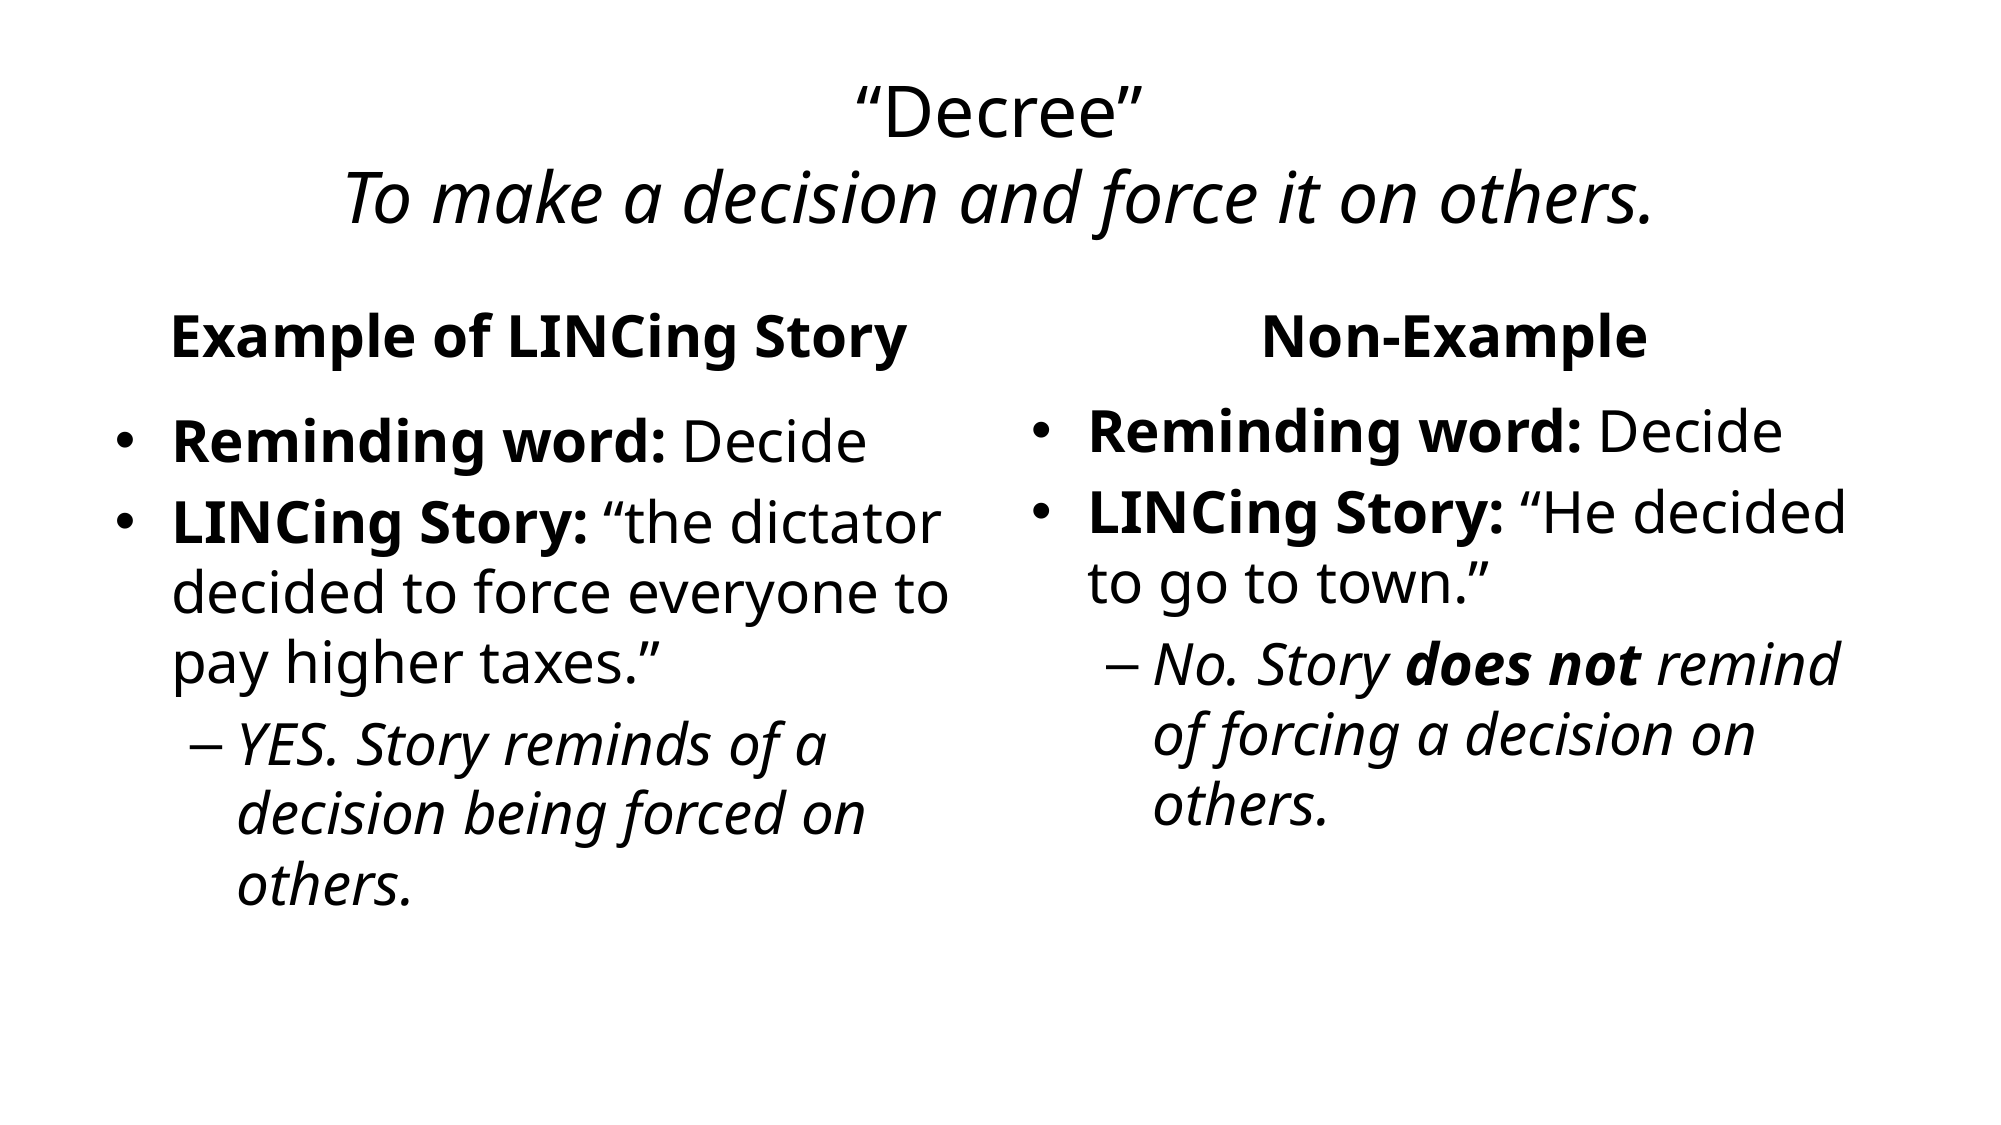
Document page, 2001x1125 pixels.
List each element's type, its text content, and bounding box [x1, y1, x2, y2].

list Non-Example [1012, 271, 1897, 377]
title “Decree” To make a decision and force it on others. [99, 58, 1900, 246]
list Reminding word: Decide LINCing Story: “the dictator decided to force everyone to pay higher taxes.” YES. Story reminds of a decision being forced on others. [99, 396, 984, 1005]
list Example of LINCing Story [96, 271, 981, 377]
list Reminding word: Decide LINCing Story: “He decided to go to town.” No. Story does not remind of forcing a decision on others. [1015, 386, 1900, 1005]
